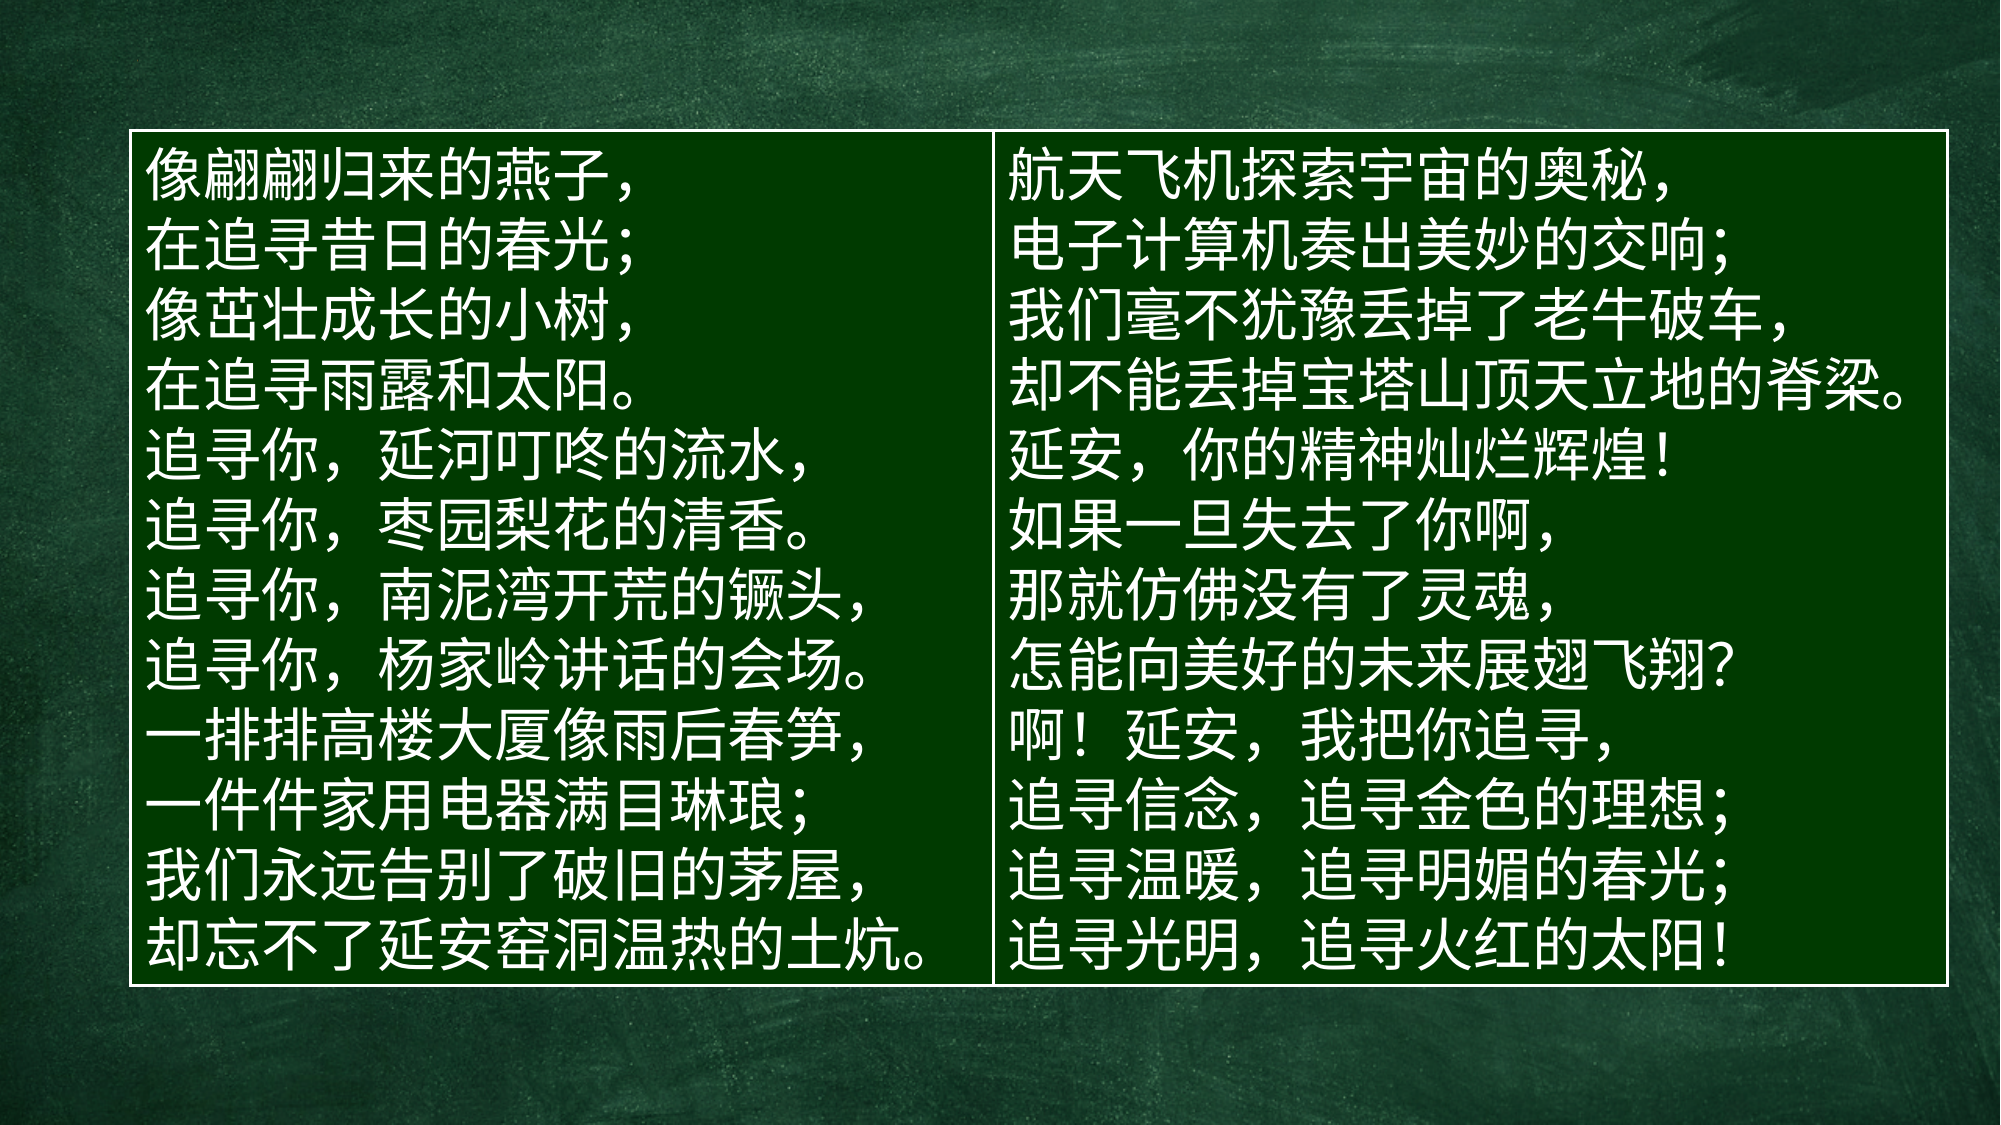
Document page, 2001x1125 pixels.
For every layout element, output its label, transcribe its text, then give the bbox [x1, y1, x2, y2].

text_box 像翩翩归来的燕子， 在追寻昔日的春光； 像茁壮成长的小树， 在追寻雨露和太阳。 追寻你，延河叮咚的流水， 追寻你，枣园梨花的清香。 追寻你，南泥湾开荒的镢头， 追寻你，杨家岭讲话的会场。 一排排高楼大厦像雨后春笋， 一件件家用电器满目琳琅； 我们永远告别了破旧的茅屋， 却忘不了延安窑洞温热的土炕。 [129, 129, 992, 987]
text_box 航天飞机探索宇宙的奥秘， 电子计算机奏出美妙的交响； 我们毫不犹豫丢掉了老牛破车， 却不能丢掉宝塔山顶天立地的脊梁。 延安，你的精神灿烂辉煌！ 如果一旦失去了你啊， 那就仿佛没有了灵魂， 怎能向美好的未来展翅飞翔？ 啊！延安，我把你追寻， 追寻信念，追寻金色的理想； 追寻温暖，追寻明媚的春光； 追寻光明，追寻火红的太阳！ [992, 129, 1949, 987]
picture [0, 0, 2000, 1125]
